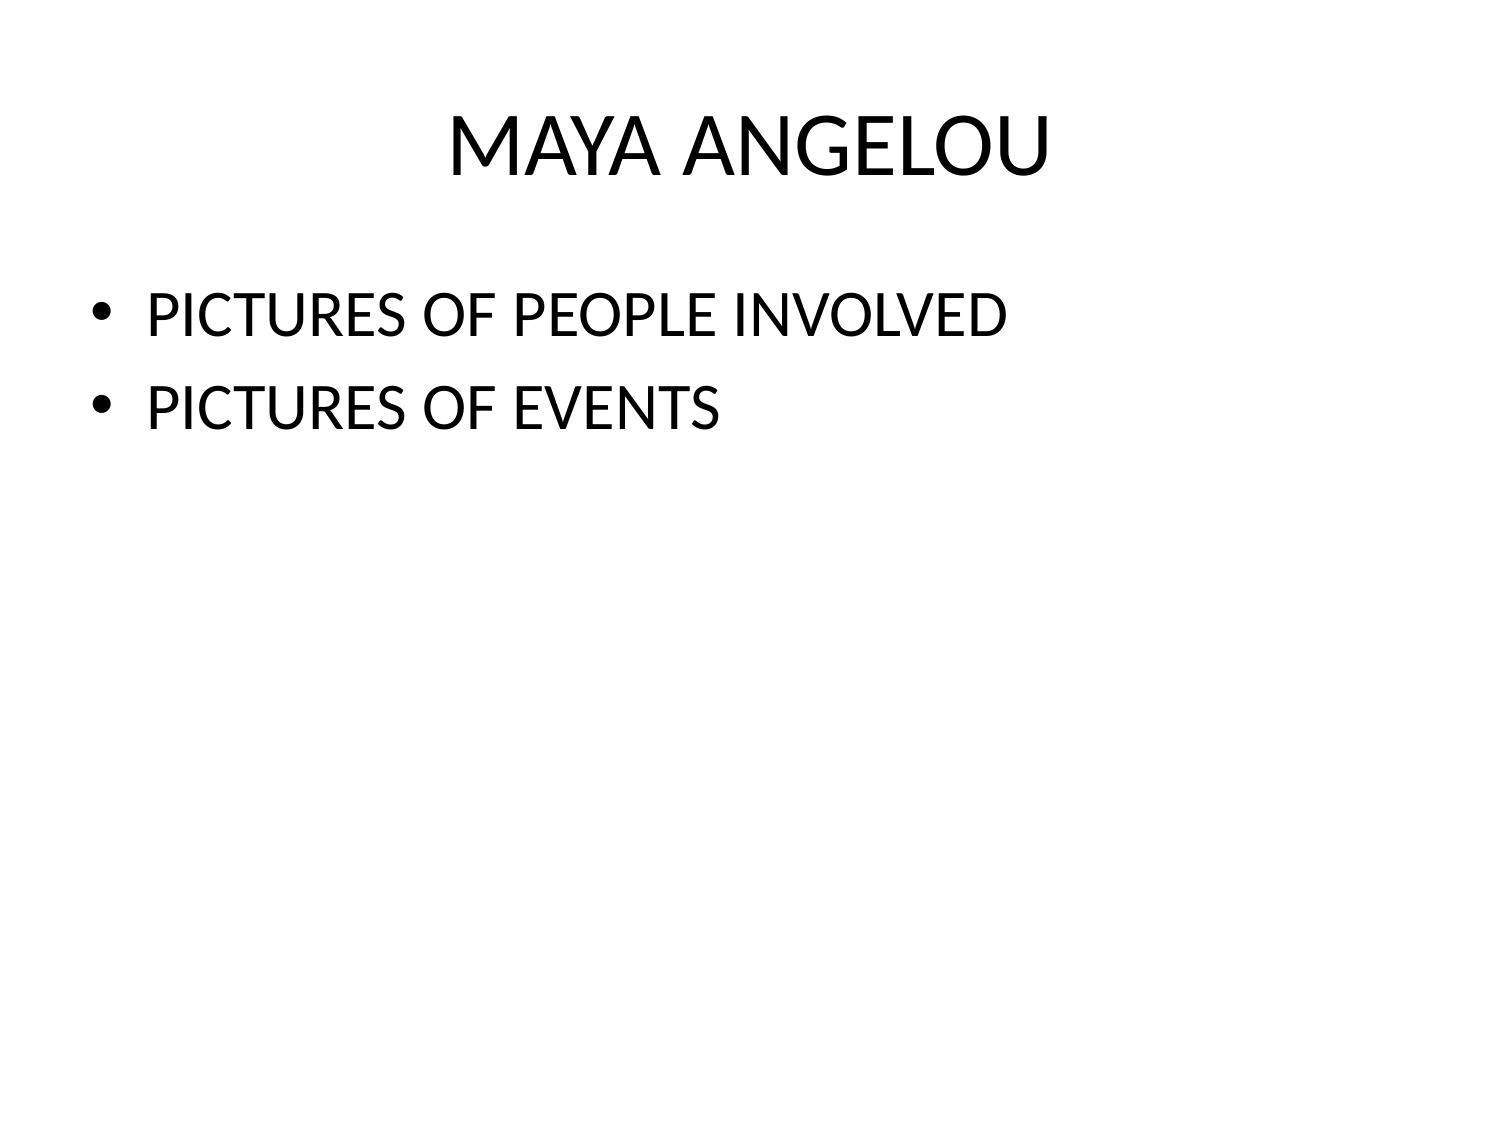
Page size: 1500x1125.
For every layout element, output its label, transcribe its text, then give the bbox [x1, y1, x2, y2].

list PICTURES OF PEOPLE INVOLVED PICTURES OF EVENTS [75, 262, 1425, 1005]
title MAYA ANGELOU [75, 45, 1425, 233]
